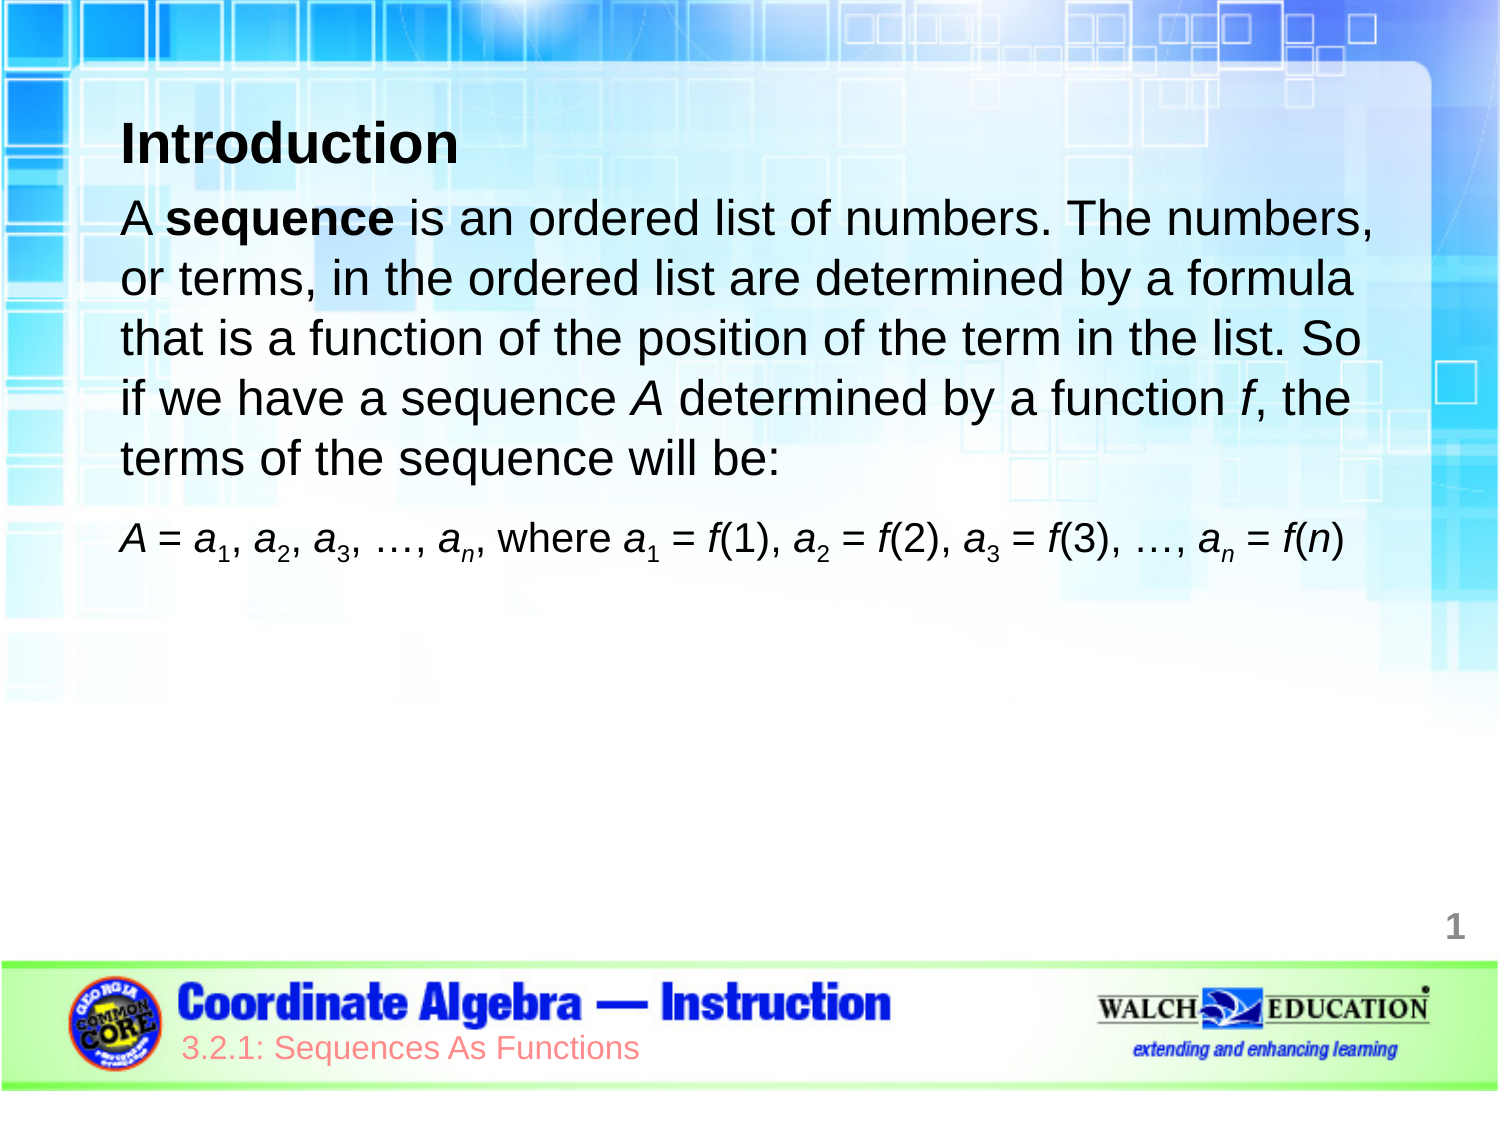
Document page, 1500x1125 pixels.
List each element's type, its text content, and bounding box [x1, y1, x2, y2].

slide_number 1 [1361, 901, 1481, 949]
footer 3.2.1: Sequences As Functions [166, 1024, 1080, 1069]
picture [1, 0, 1500, 1091]
subtitle Introduction A sequence is an ordered list of numbers. The numbers, or terms, in the ordered list are determined by a formula that is a function of the position of the term in the list. So if we have a sequence A determined by a function f, the terms of the sequence will be: A = a1, a2, a3, …, an, where a1 = f(1), a2 = f(2), a3 = f(3), …, an = f(n) [105, 97, 1452, 918]
